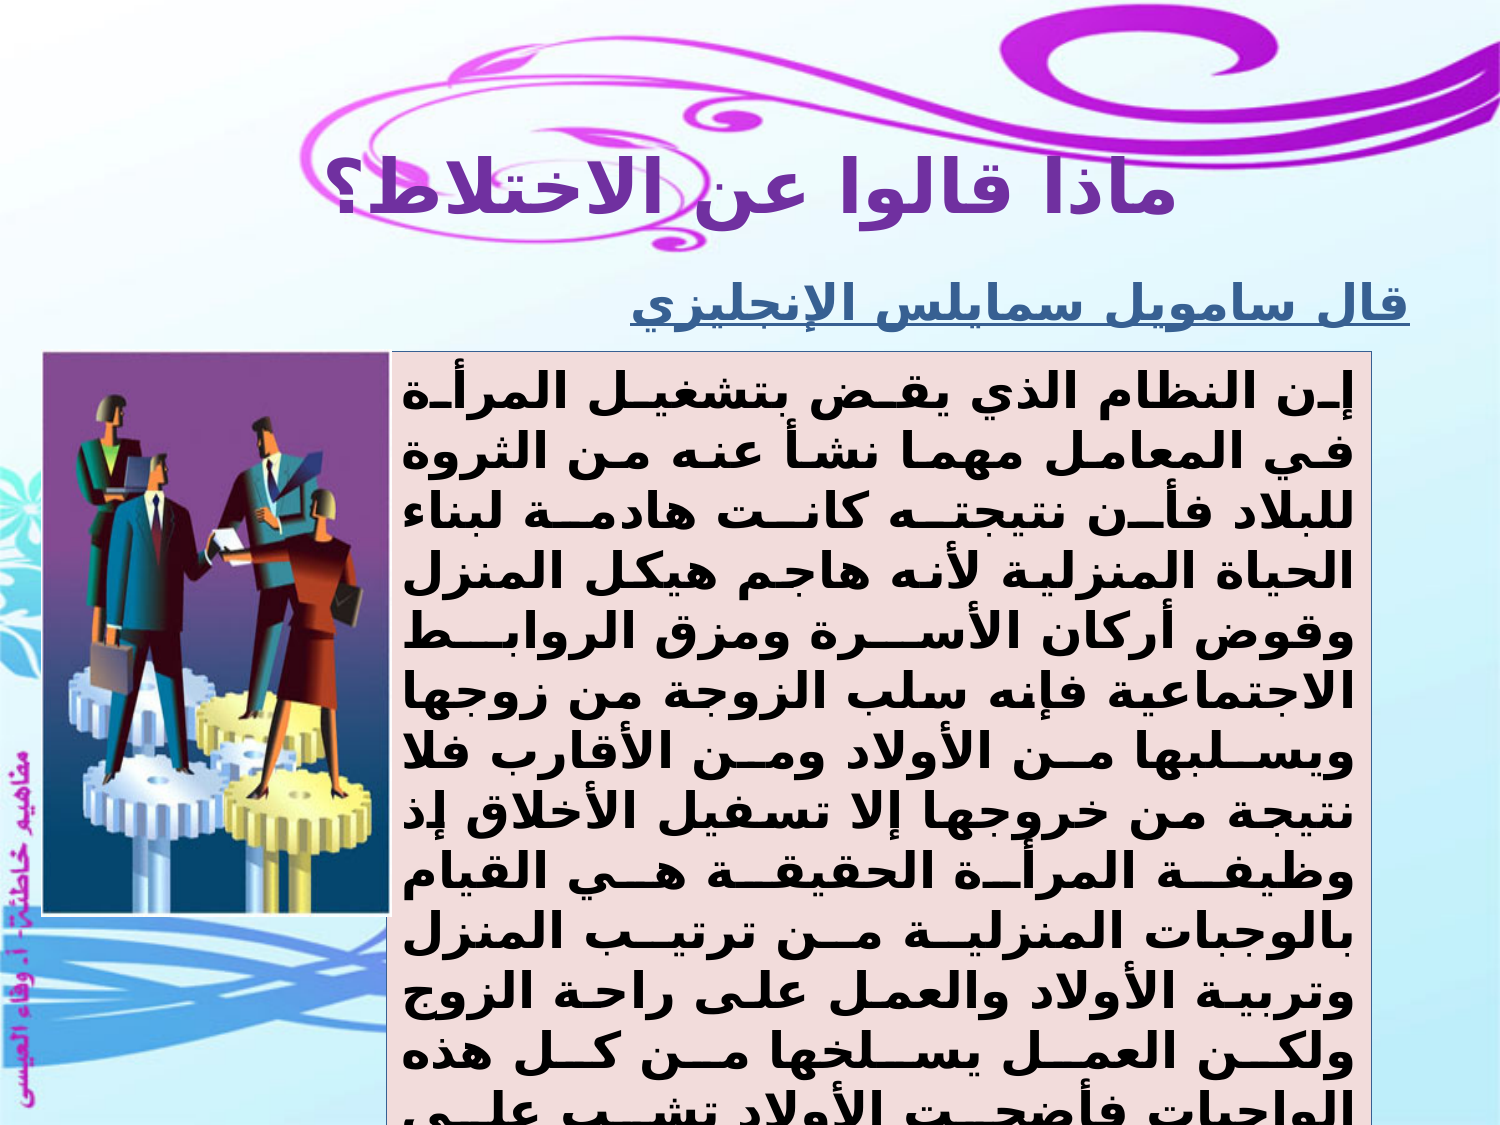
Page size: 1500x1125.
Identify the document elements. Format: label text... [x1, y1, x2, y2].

text_box إن النظام الذي يقض بتشغيل المرأة في المعامل مهما نشأ عنه من الثروة للبلاد فأن نتيجته كانت هادمة لبناء الحياة المنزلية لأنه هاجم هيكل المنزل وقوض أركان الأسرة ومزق الروابط الاجتماعية فإنه سلب الزوجة من زوجها ويسلبها من الأولاد ومن الأقارب فلا نتيجة من خروجها إلا تسفيل الأخلاق إذ وظيفة المرأة الحقيقة هي القيام بالوجبات المنزلية من ترتيب المنزل وتربية الأولاد والعمل على راحة الزوج ولكن العمل يسلخها من كل هذه الواجبات فأضحت الأولاد تشب على عدم التربية وتلقى في زوايا الإهمال وطفئت المحبة الزوجية. [386, 351, 1372, 1125]
title ماذا قالوا عن الاختلاط؟ [76, 89, 1427, 278]
picture [0, 0, 1500, 1125]
list قال سامويل سمايلس الإنجليزي [74, 262, 1426, 1006]
